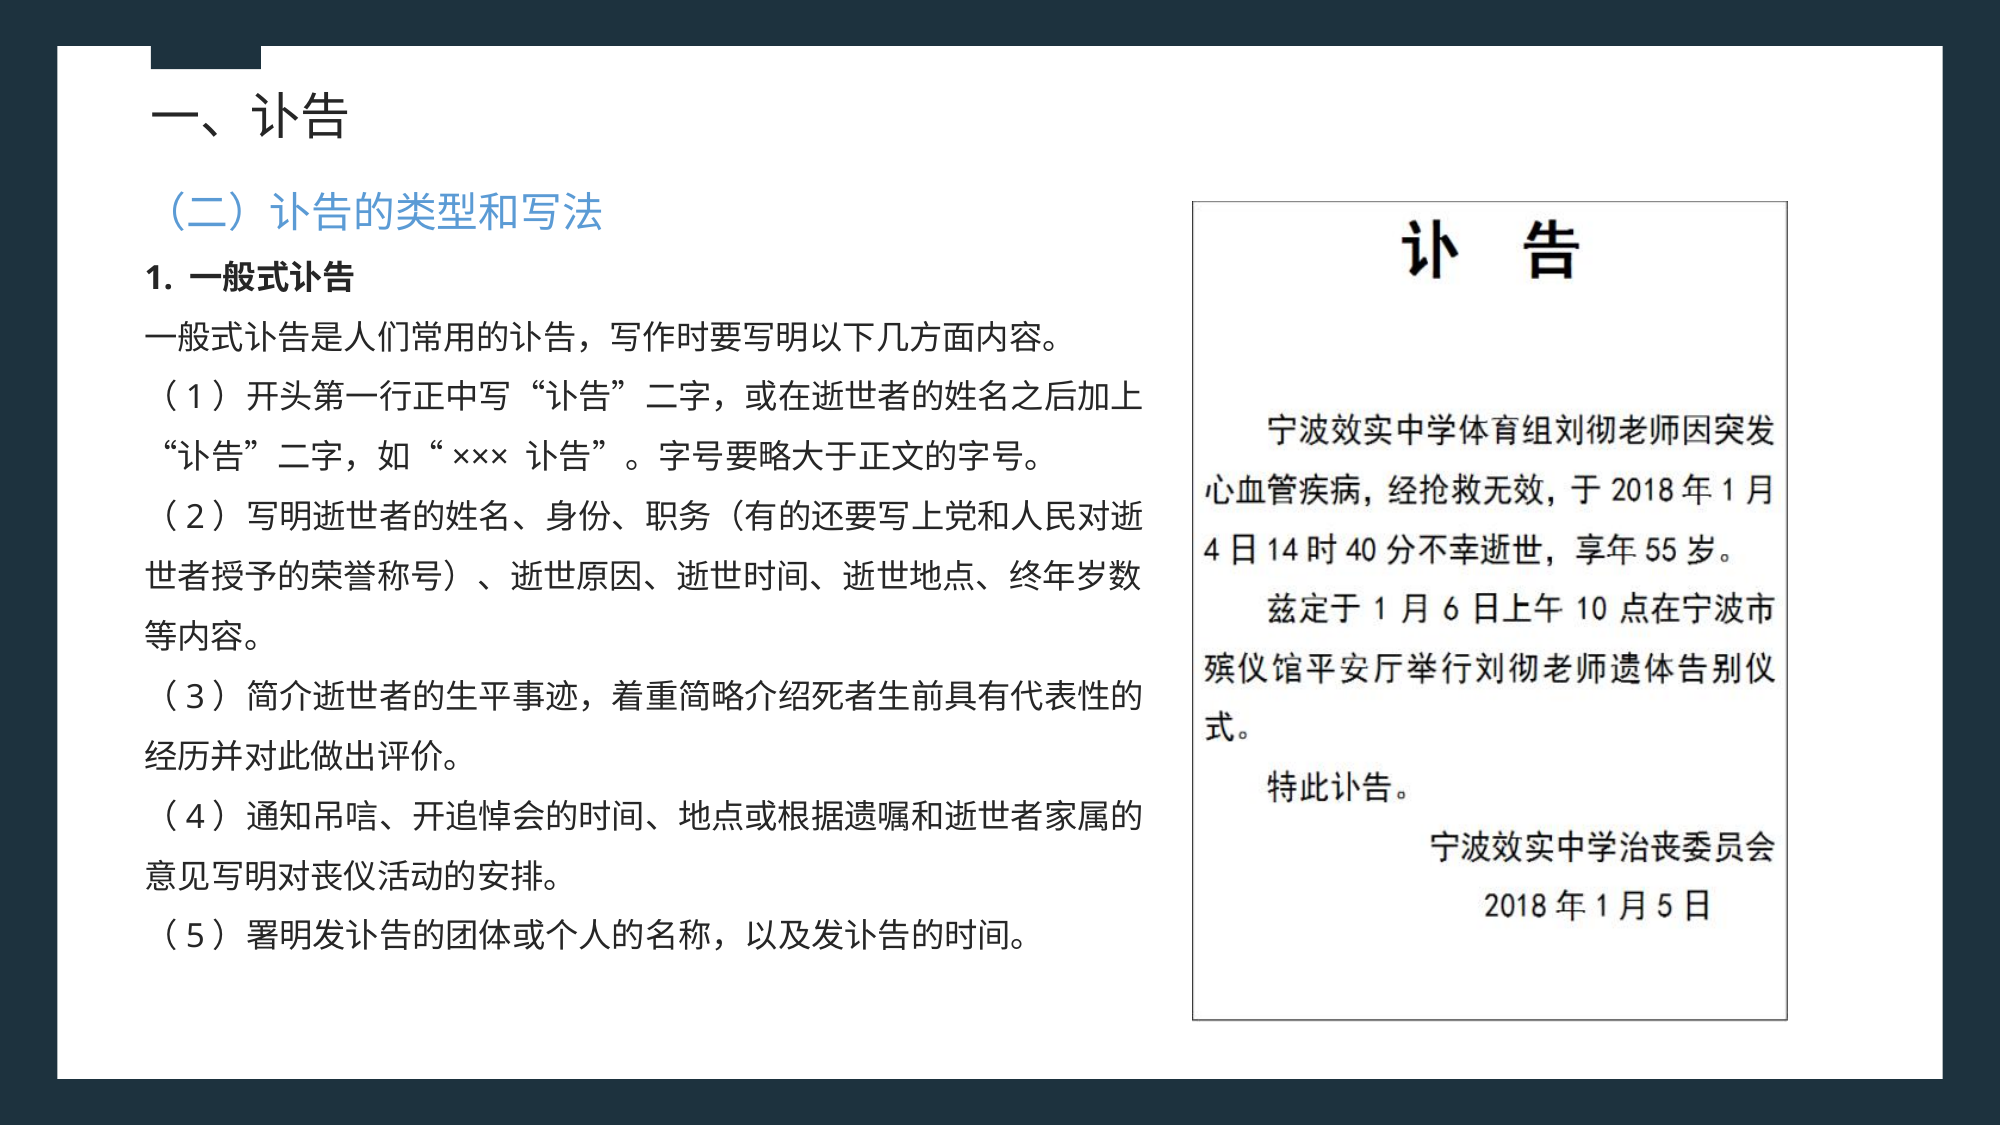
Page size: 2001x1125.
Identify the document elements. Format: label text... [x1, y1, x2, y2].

text_box 一、讣告 [150, 77, 622, 153]
text_box （二）讣告的类型和写法 1. 一般式讣告 一般式讣告是人们常用的讣告，写作时要写明以下几方面内容。 （1）开头第一行正中写“讣告”二字，或在逝世者的姓名之后加上“讣告”二字，如“××× 讣告”。字号要略大于正文的字号。 （2）写明逝世者的姓名、身份、职务（有的还要写上党和人民对逝世者授予的荣誉称号）、逝世原因、逝世时间、逝世地点、终年岁数等内容。 （3）简介逝世者的生平事迹，着重简略介绍死者生前具有代表性的经历并对此做出评价。 （4）通知吊唁、开追悼会的时间、地点或根据遗嘱和逝世者家属的意见写明对丧仪活动的安排。 （5）署明发讣告的团体或个人的名称，以及发讣告的时间。 [129, 153, 1172, 962]
picture [1192, 201, 1788, 1022]
